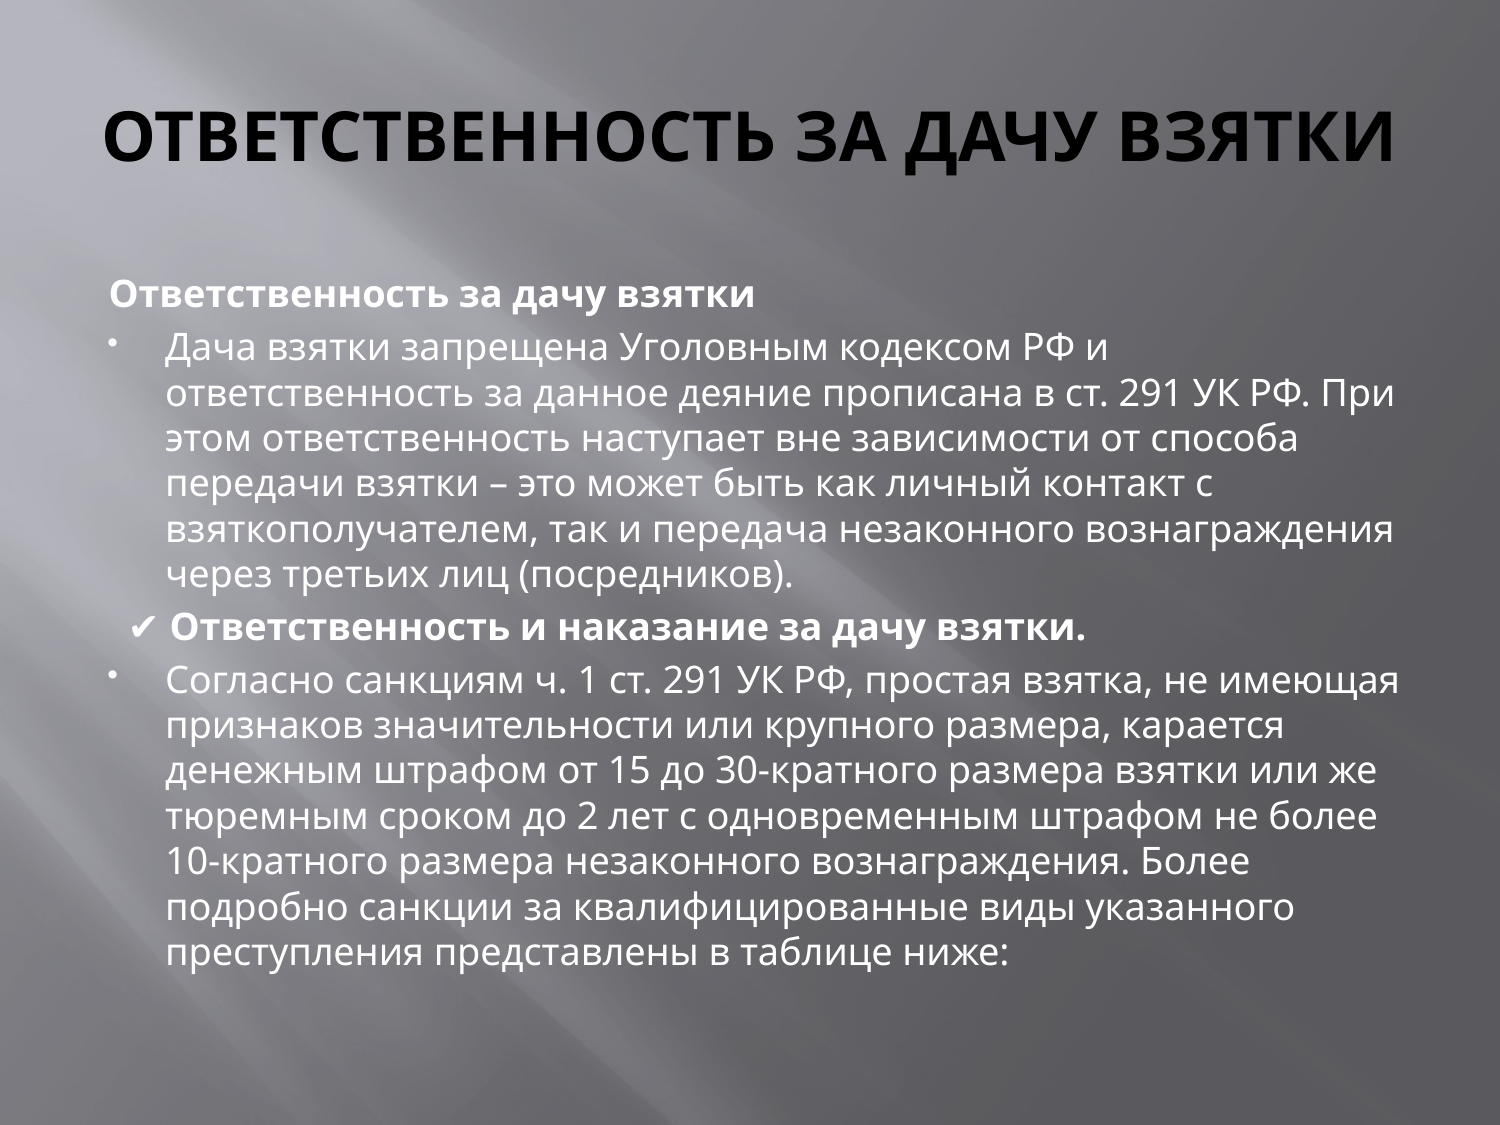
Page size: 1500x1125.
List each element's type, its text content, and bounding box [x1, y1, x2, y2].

list Ответственность за дачу взятки Дача взятки запрещена Уголовным кодексом РФ и ответственность за данное деяние прописана в ст. 291 УК РФ. При этом ответственность наступает вне зависимости от способа передачи взятки – это может быть как личный контакт с взяткополучателем, так и передача незаконного вознаграждения через третьих лиц (посредников). ✔ Ответственность и наказание за дачу взятки. Согласно санкциям ч. 1 ст. 291 УК РФ, простая взятка, не имеющая признаков значительности или крупного размера, карается денежным штрафом от 15 до 30-кратного размера взятки или же тюремным сроком до 2 лет с одновременным штрафом не более 10-кратного размера незаконного вознаграждения. Более подробно санкции за квалифицированные виды указанного преступления представлены в таблице ниже: [75, 262, 1425, 1035]
title ОТВЕТСТВЕННОСТЬ ЗА ДАЧУ ВЗЯТКИ [75, 45, 1425, 262]
